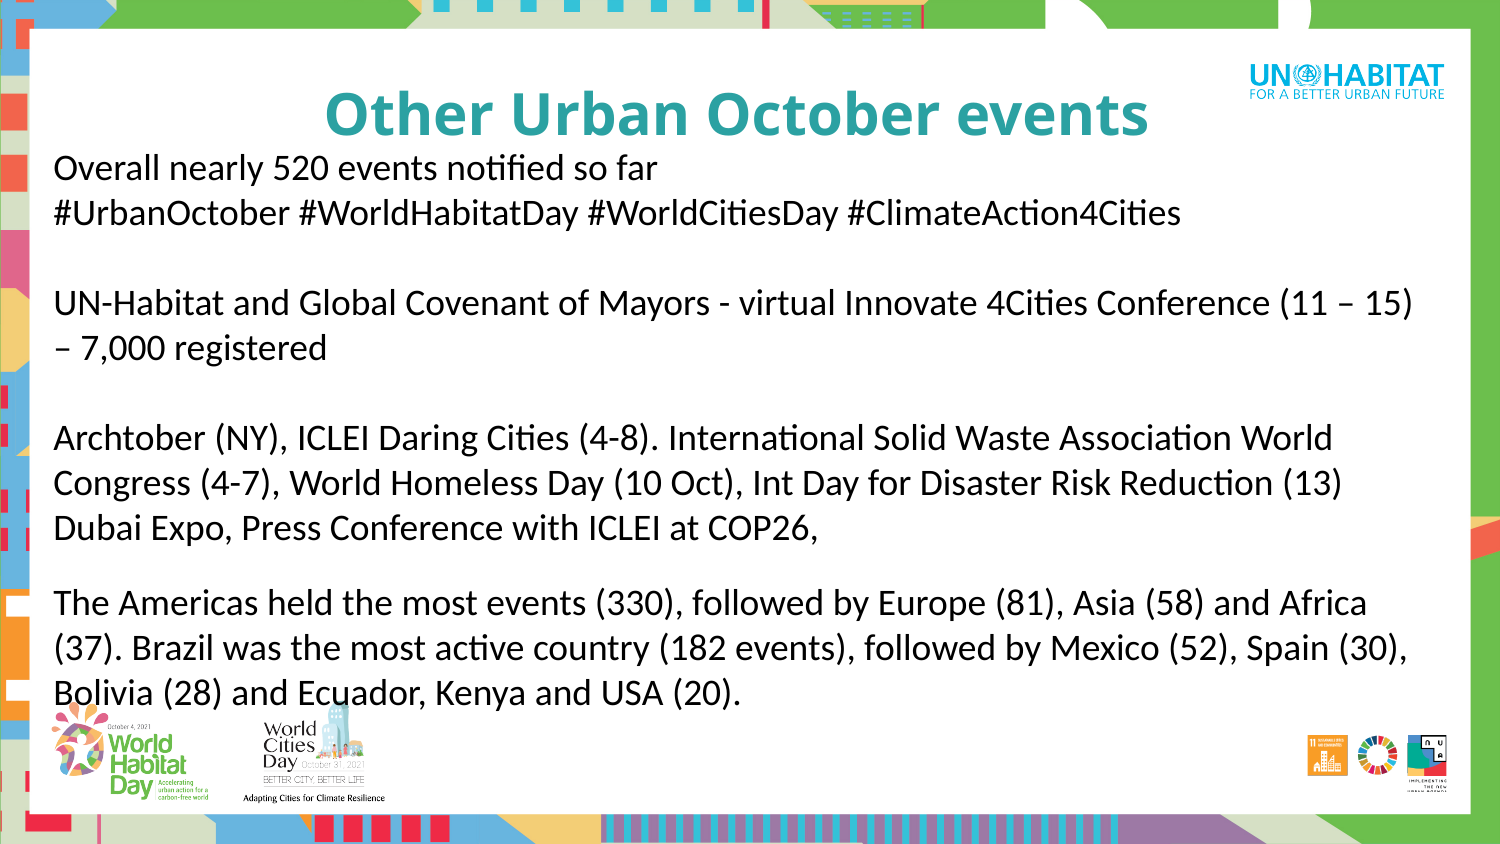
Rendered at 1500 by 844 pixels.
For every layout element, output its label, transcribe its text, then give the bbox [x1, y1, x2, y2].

text_box Overall nearly 520 events notified so far #UrbanOctober #WorldHabitatDay #WorldCitiesDay #ClimateAction4Cities UN-Habitat and Global Covenant of Mayors - virtual Innovate 4Cities Conference (11 – 15) – 7,000 registered Archtober (NY), ICLEI Daring Cities (4-8). International Solid Waste Association World Congress (4-7), World Homeless Day (10 Oct), Int Day for Disaster Risk Reduction (13) Dubai Expo, Press Conference with ICLEI at COP26, The Americas held the most events (330), followed by Europe (81), Asia (58) and Africa (37). Brazil was the most active country (182 events), followed by Mexico (52), Spain (30), Bolivia (28) and Ecuador, Kenya and USA (20). [38, 135, 1449, 811]
picture [0, 0, 1500, 844]
text_box Other Urban October events [152, 0, 1321, 135]
